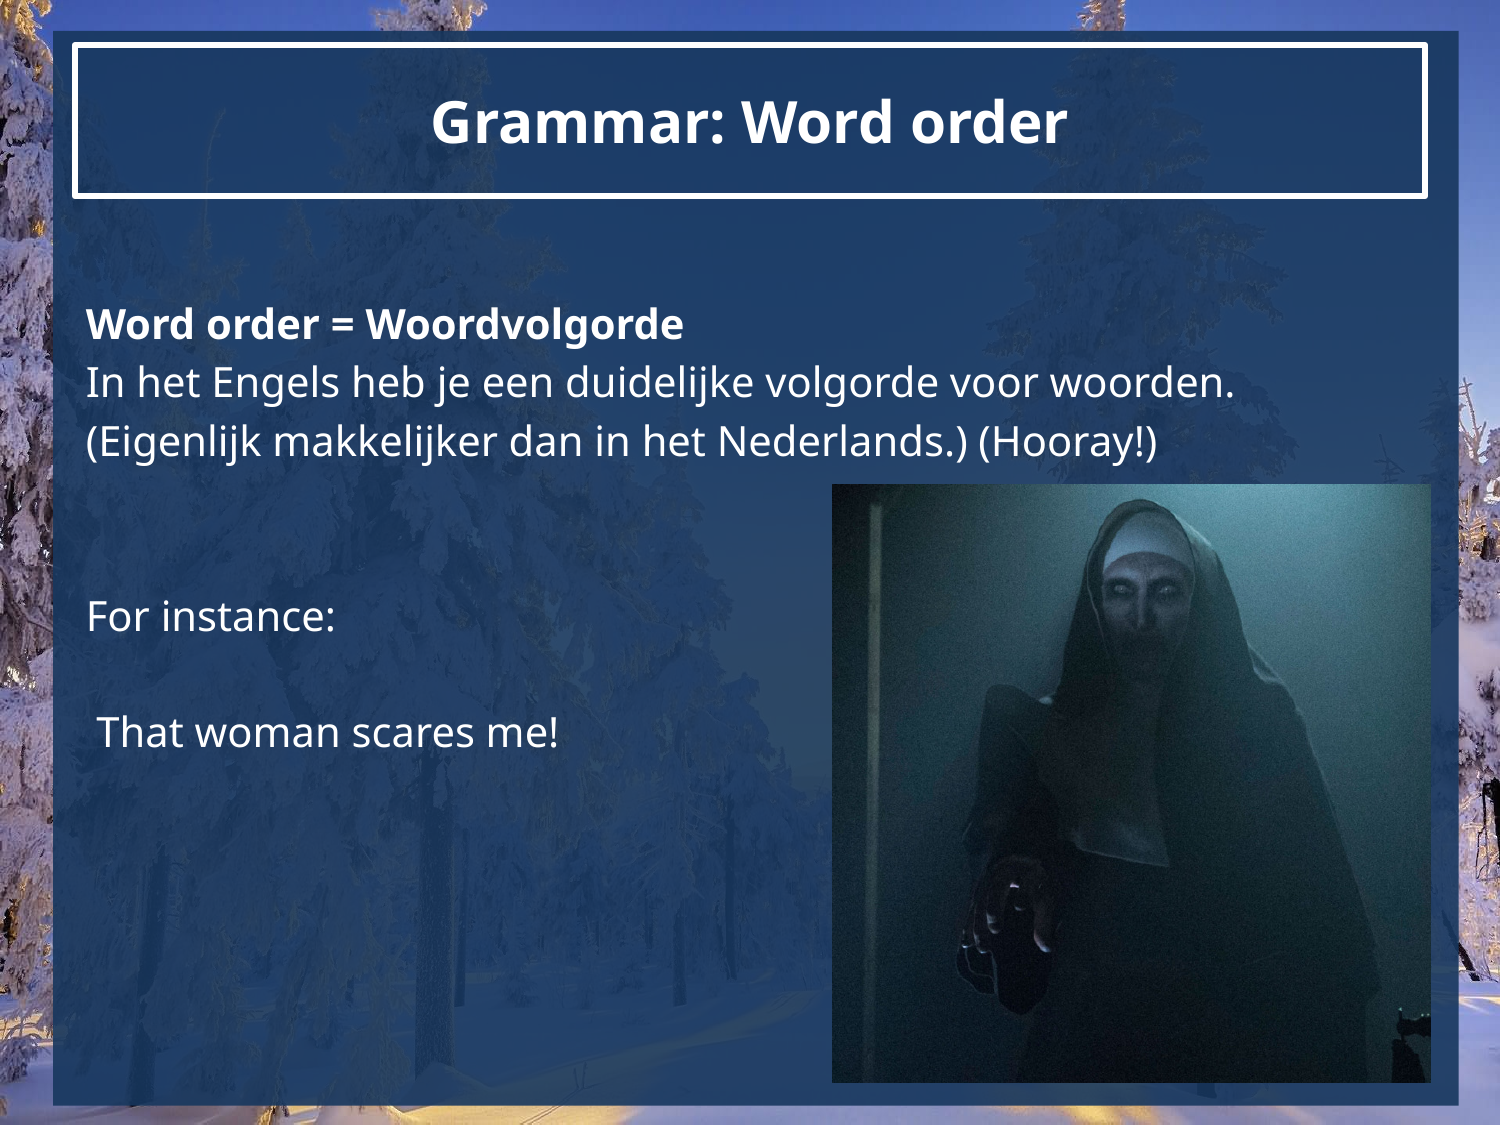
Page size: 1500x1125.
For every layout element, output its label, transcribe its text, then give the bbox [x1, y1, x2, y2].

list Word order = Woordvolgorde In het Engels heb je een duidelijke volgorde voor woorden. (Eigenlijk makkelijker dan in het Nederlands.) (Hooray!) For instance: That woman scares me! [70, 231, 1421, 1071]
title Grammar: Word order [72, 42, 1428, 199]
picture [0, 0, 1500, 1125]
